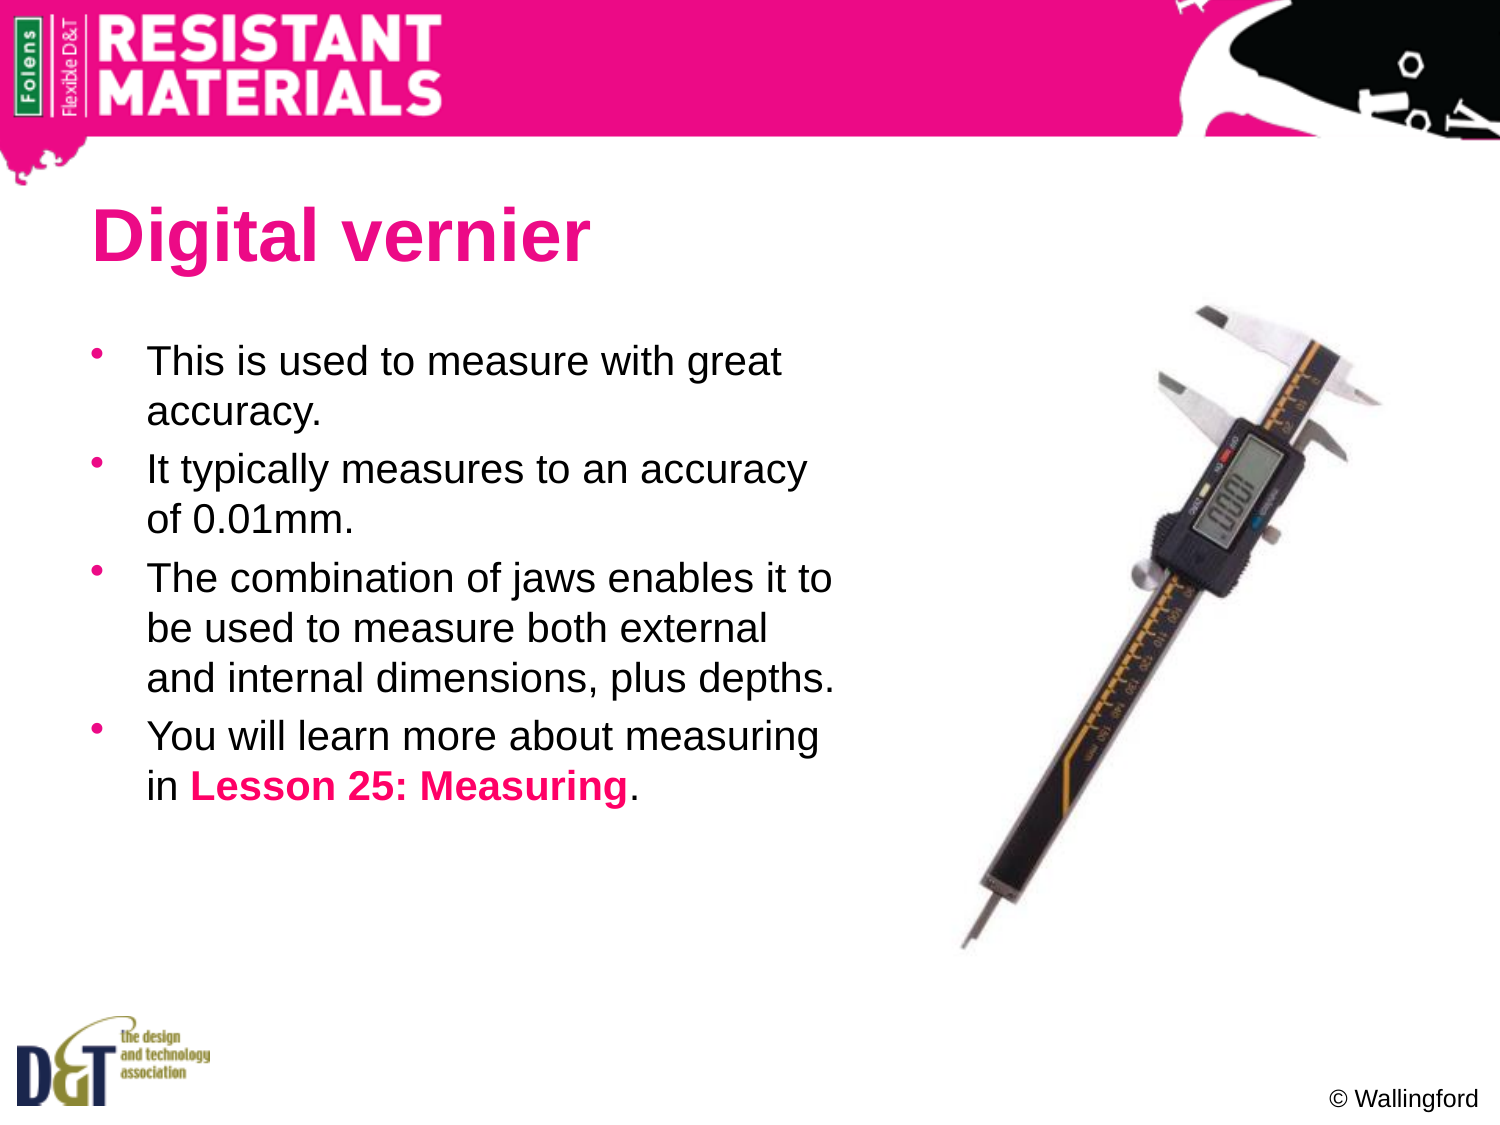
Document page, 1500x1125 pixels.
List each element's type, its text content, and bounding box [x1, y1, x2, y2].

title Digital vernier [76, 160, 1427, 301]
footer © Wallingford [1257, 1074, 1495, 1125]
picture [0, 0, 1500, 1125]
list This is used to measure with great accuracy. It typically measures to an accuracy of 0.01mm. The combination of jaws enables it to be used to measure both external and internal dimensions, plus depths. You will learn more about measuring in Lesson 25: Measuring. [75, 326, 857, 1005]
